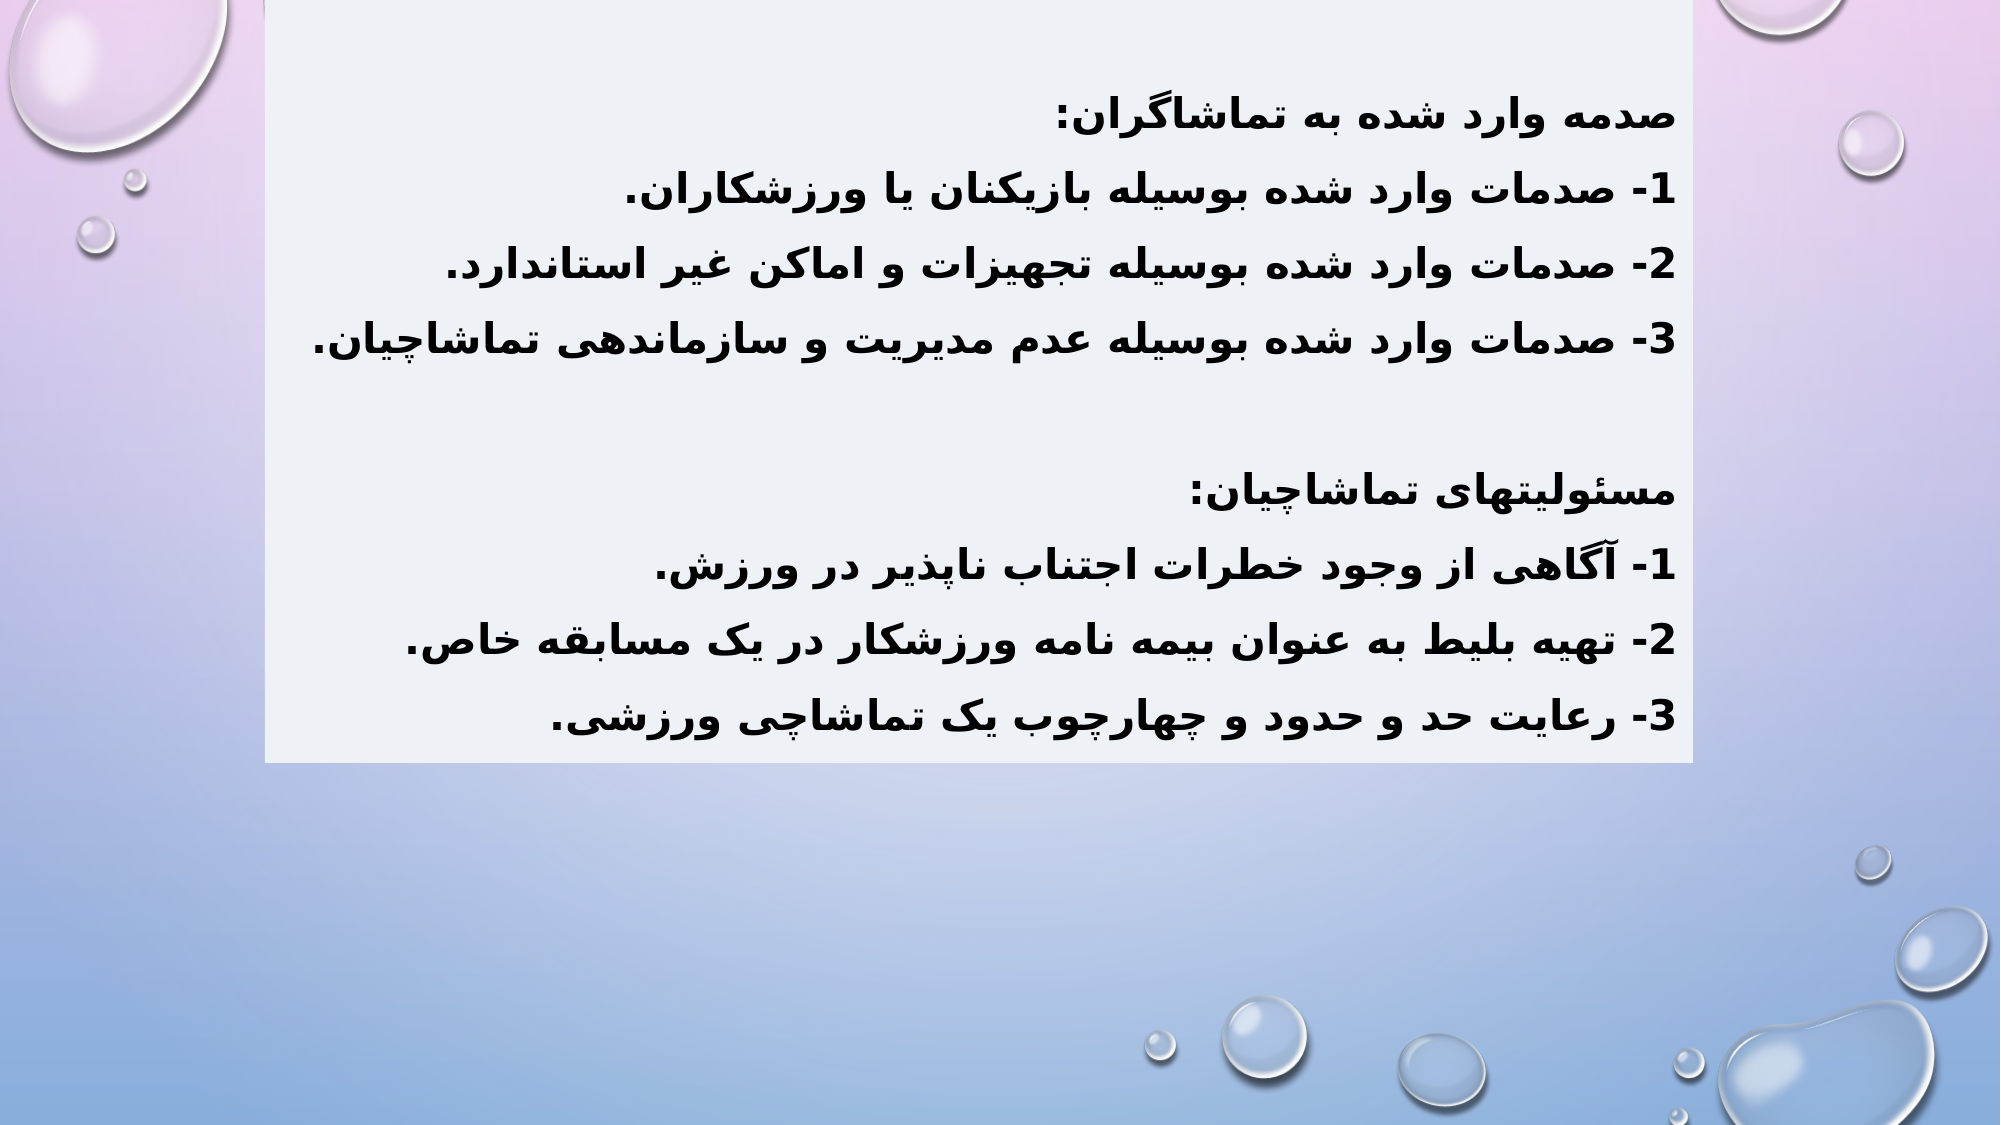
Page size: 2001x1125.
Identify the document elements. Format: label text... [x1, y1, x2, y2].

list صدمه وارد شده به تماشاگران: 1- صدمات وارد شده بوسیله بازیکنان یا ورزشکاران. 2- صدمات وارد شده بوسیله تجهیزات و اماکن غیر استاندارد. 3- صدمات وارد شده بوسیله عدم مدیریت و سازماندهی تماشاچیان. مسئولیتهای تماشاچیان: 1- آگاهی از وجود خطرات اجتناب ناپذیر در ورزش. 2- تهیه بلیط به عنوان بیمه نامه ورزشکار در یک مسابقه خاص. 3- رعایت حد و حدود و چهارچوب یک تماشاچی ورزشی. [264, 0, 1693, 763]
picture [0, 0, 2000, 1125]
